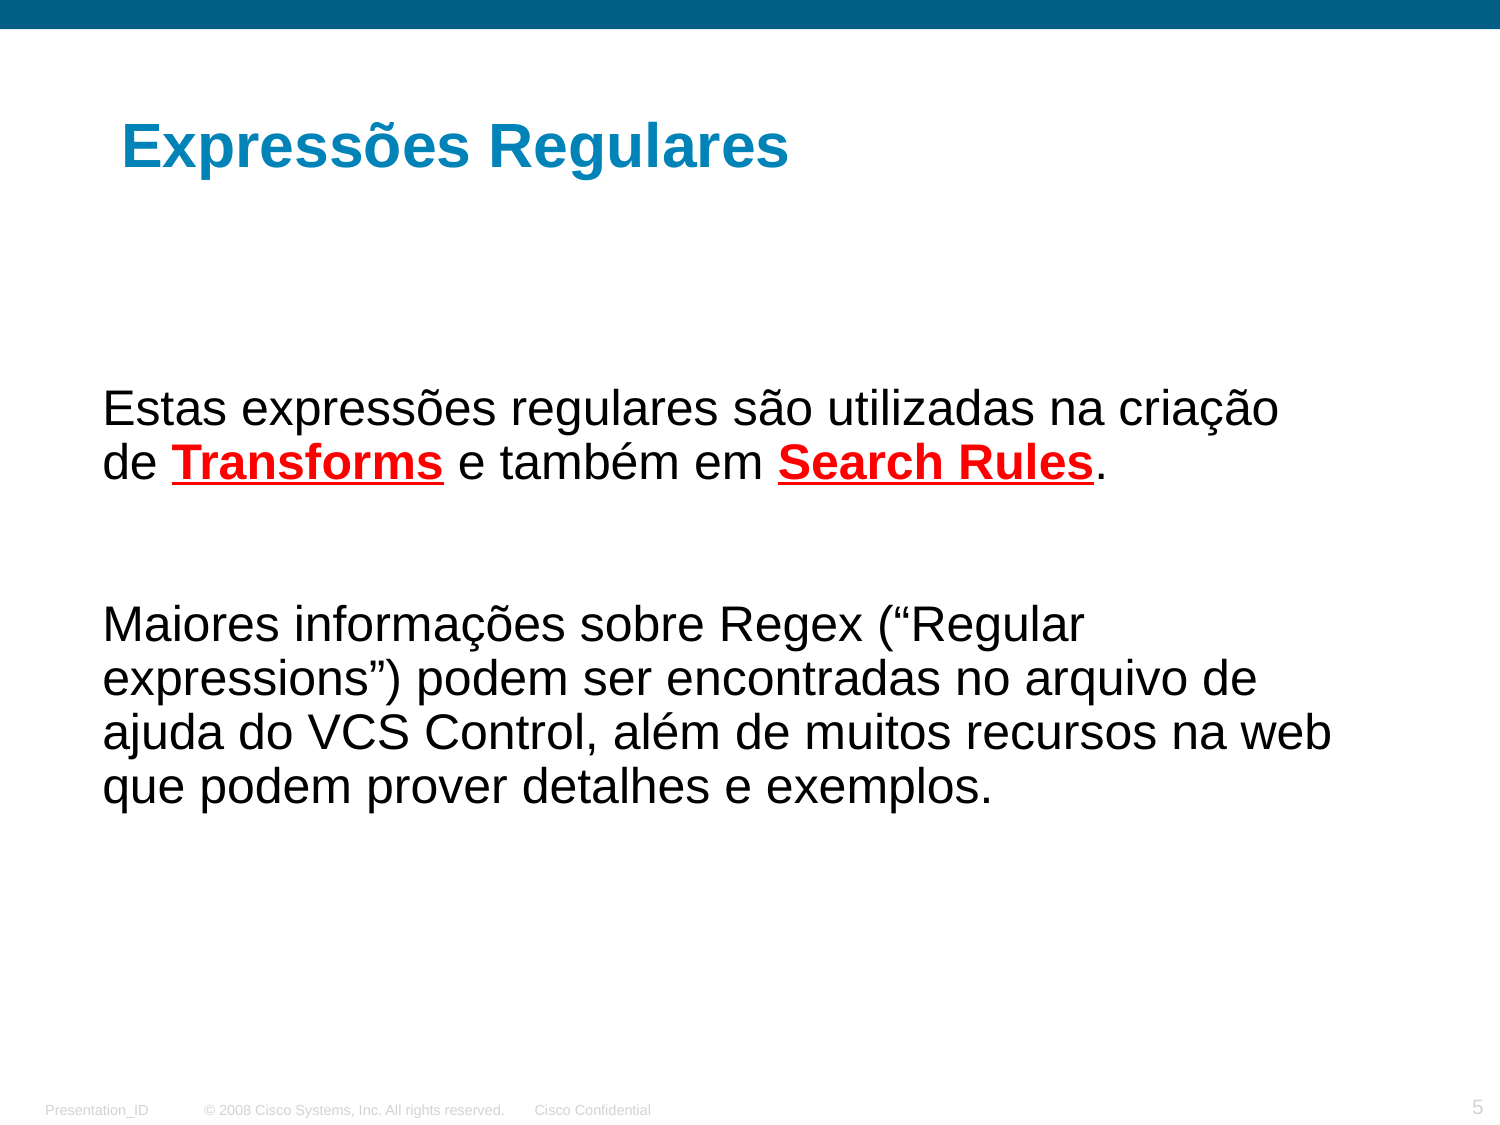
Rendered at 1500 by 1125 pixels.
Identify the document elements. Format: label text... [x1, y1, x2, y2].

text_box Estas expressões regulares são utilizadas na criação de Transforms e também em Search Rules. Maiores informações sobre Regex (“Regular expressions”) podem ser encontradas no arquivo de ajuda do VCS Control, além de muitos recursos na web que podem prover detalhes e exemplos. [87, 374, 1363, 822]
title Expressões Regulares [107, 49, 1444, 188]
